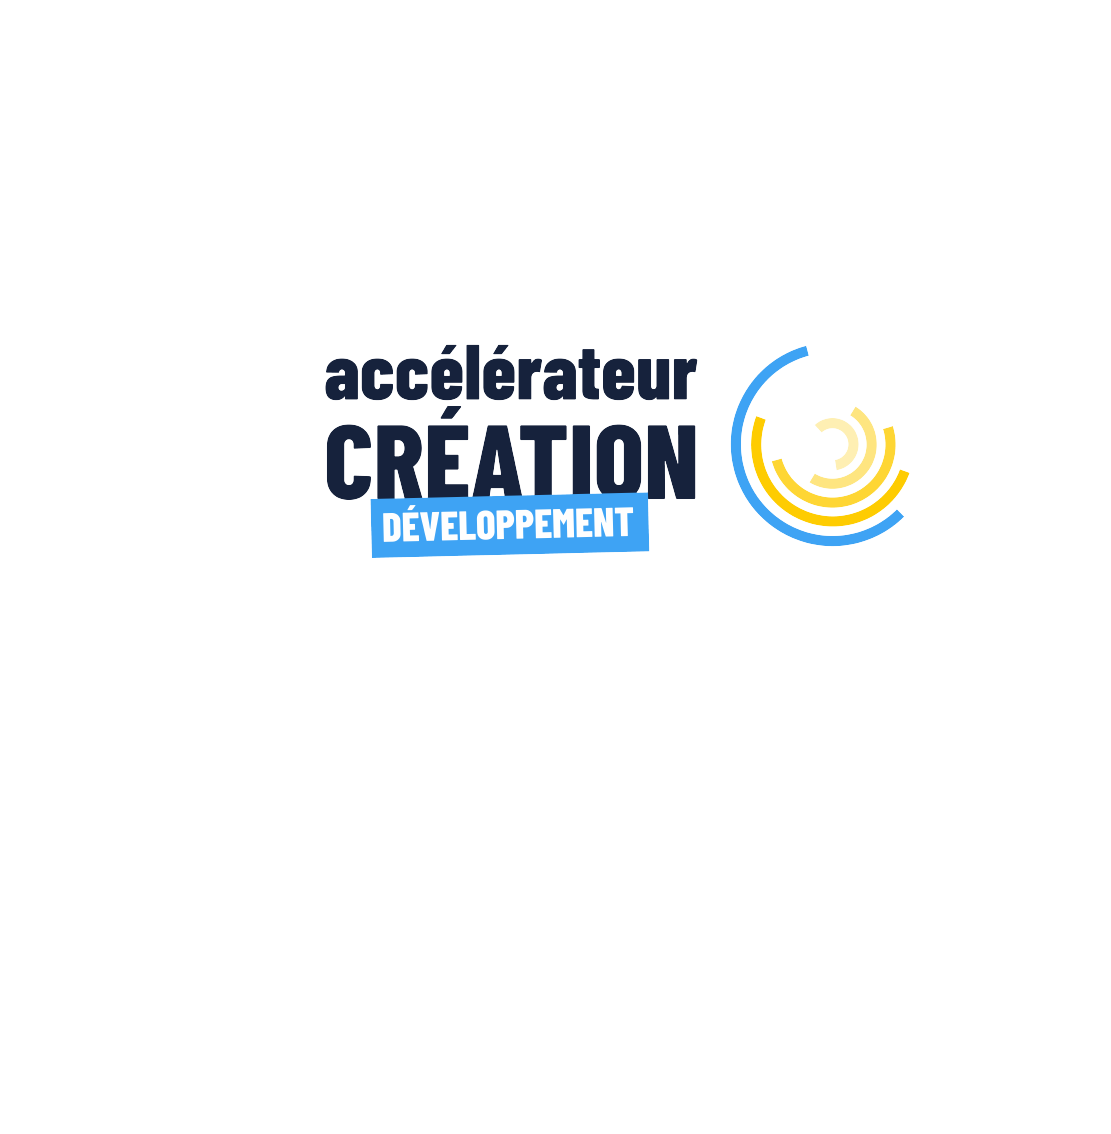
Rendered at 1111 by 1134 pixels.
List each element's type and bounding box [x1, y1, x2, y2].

picture [266, 262, 977, 648]
